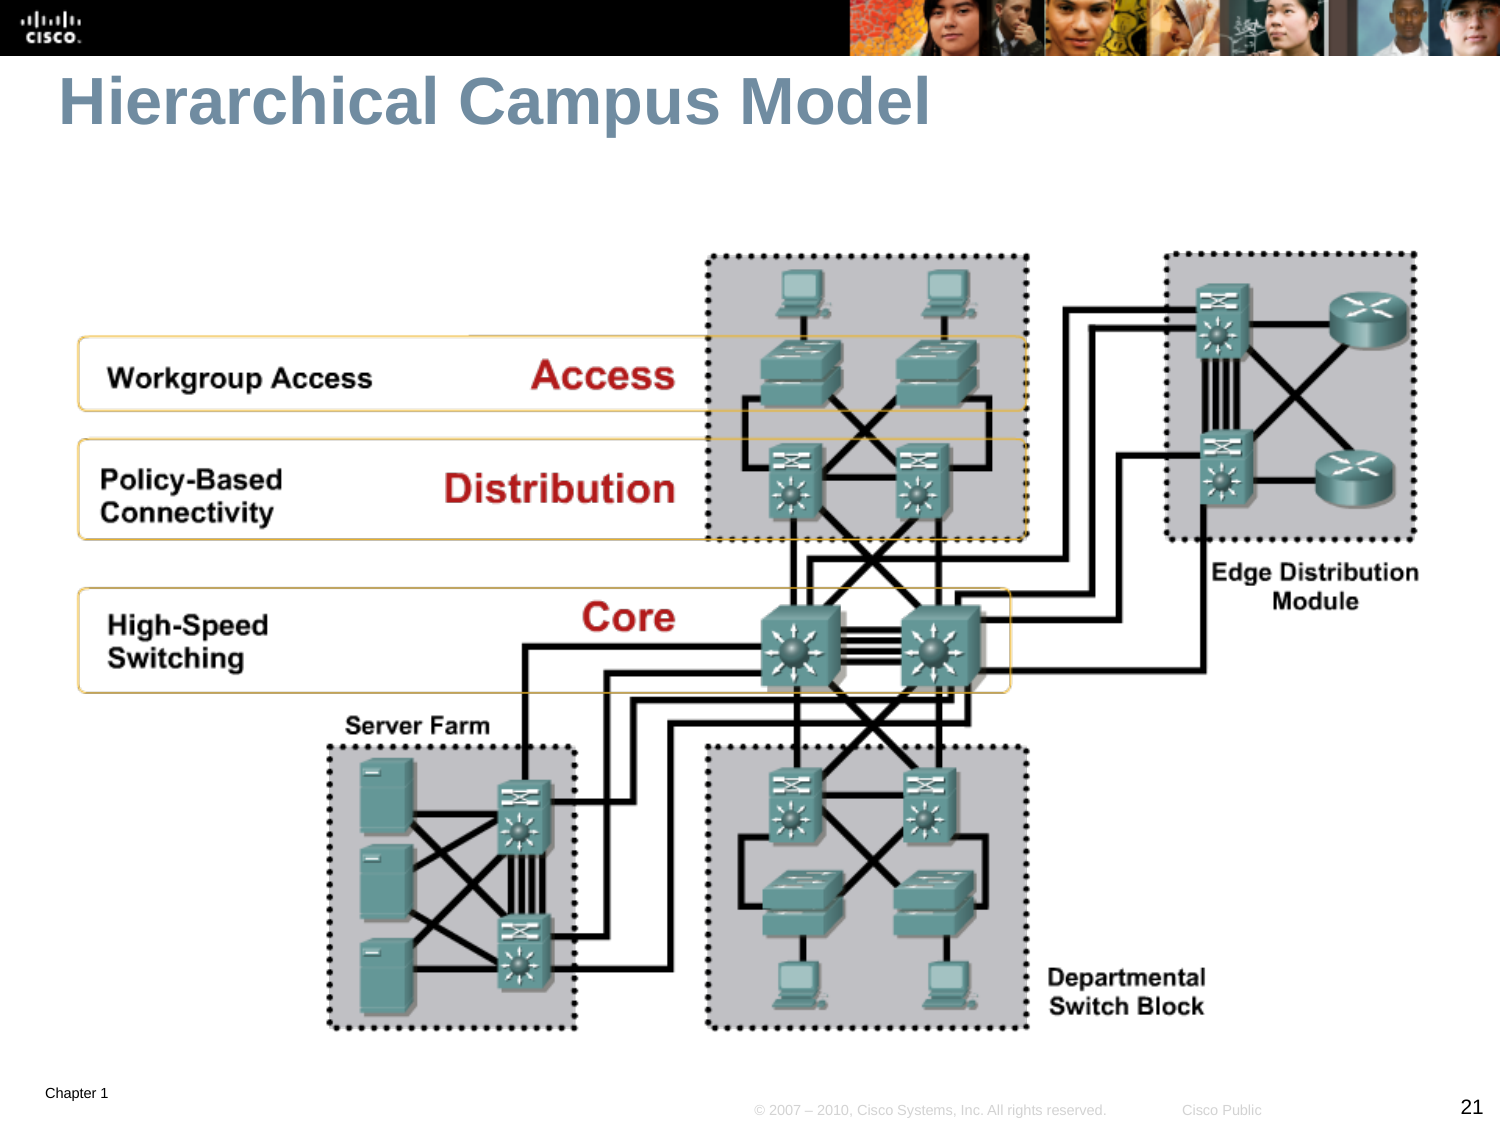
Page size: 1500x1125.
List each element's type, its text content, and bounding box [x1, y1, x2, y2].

picture [68, 243, 1427, 1040]
title Hierarchical Campus Model [44, 59, 1443, 182]
picture [0, 0, 1500, 56]
